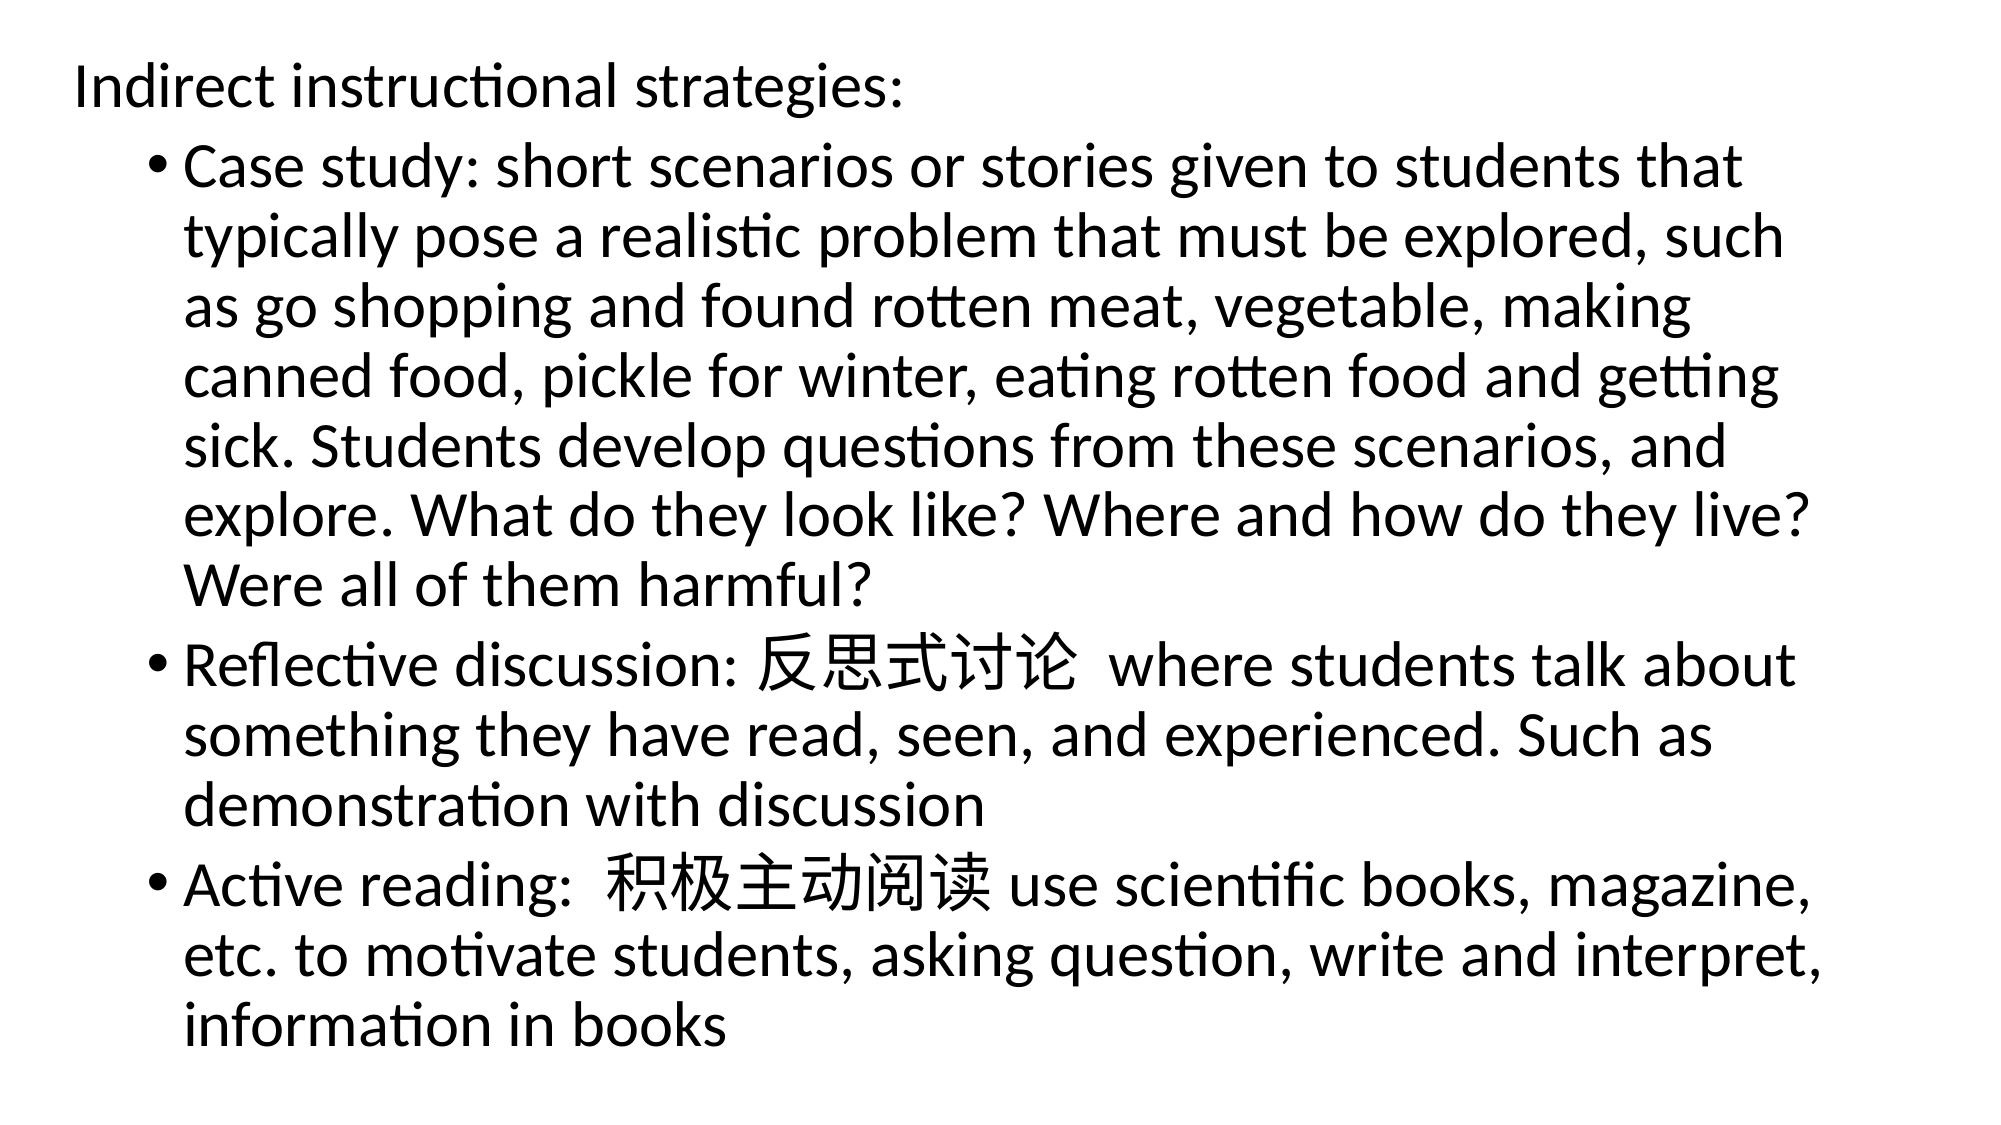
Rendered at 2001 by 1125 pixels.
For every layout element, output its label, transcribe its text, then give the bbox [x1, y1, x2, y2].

list Indirect instructional strategies: Case study: short scenarios or stories given to students that typically pose a realistic problem that must be explored, such as go shopping and found rotten meat, vegetable, making canned food, pickle for winter, eating rotten food and getting sick. Students develop questions from these scenarios, and explore. What do they look like? Where and how do they live? Were all of them harmful? Reflective discussion:反思式讨论 where students talk about something they have read, seen, and experienced. Such as demonstration with discussion Active reading: 积极主动阅读use scientific books, magazine, etc. to motivate students, asking question, write and interpret, information in books [58, 44, 1863, 1075]
